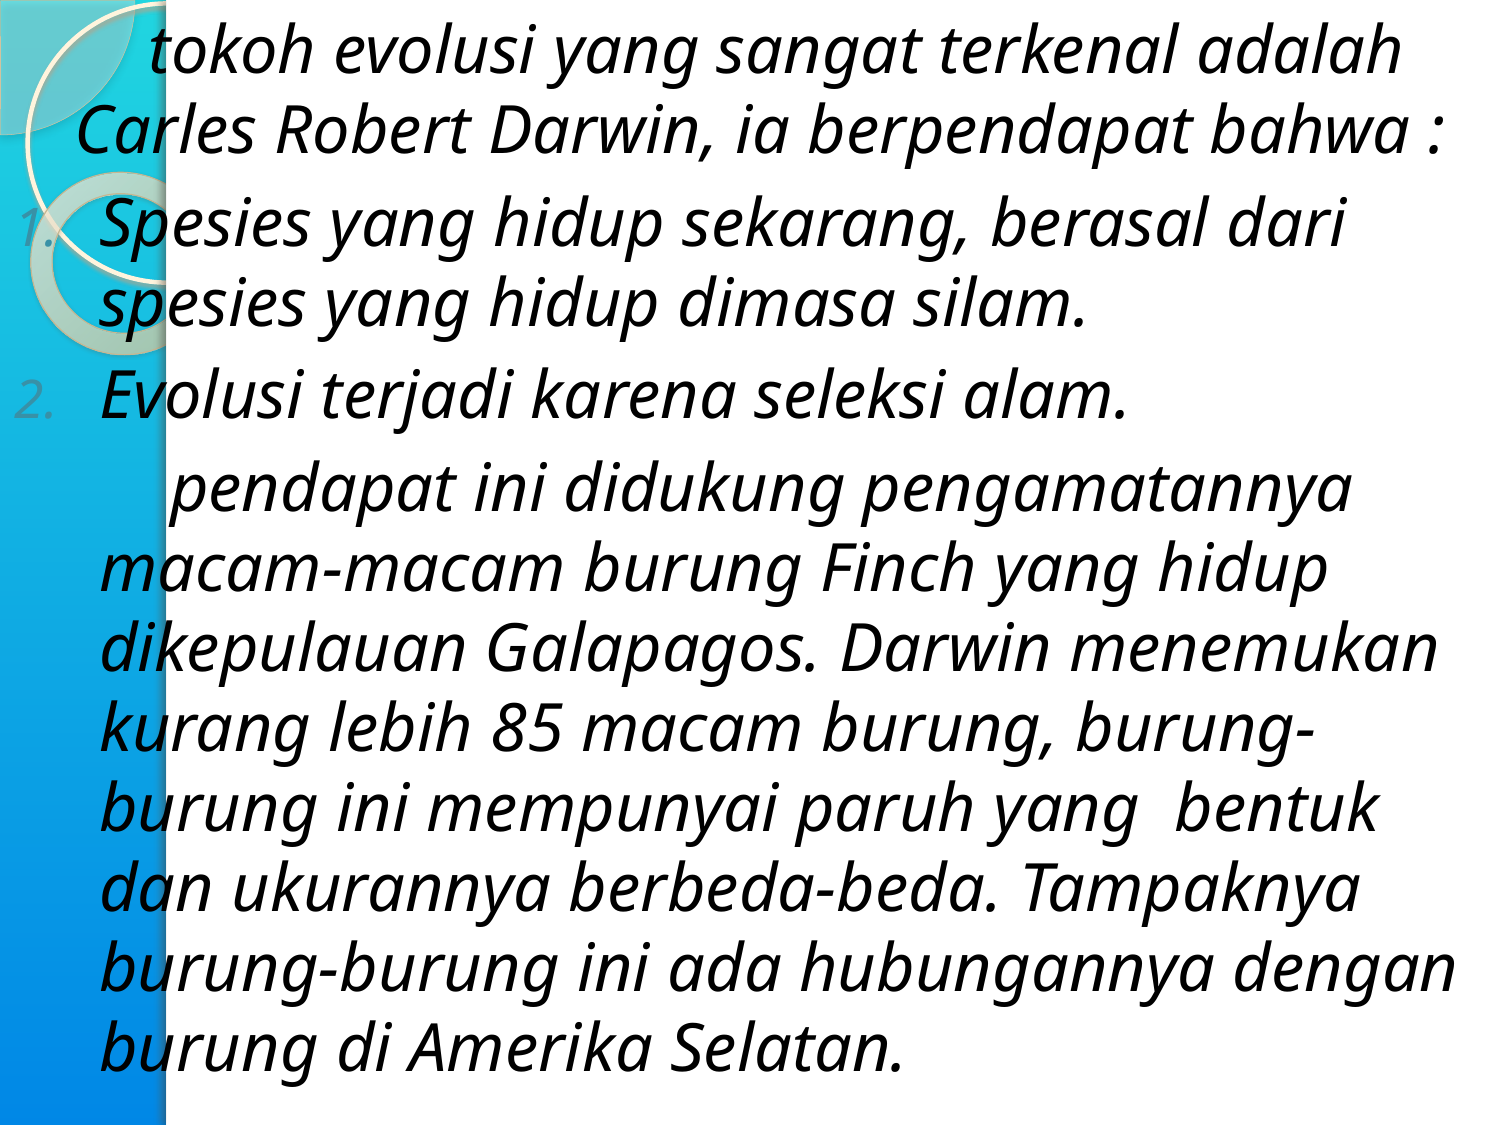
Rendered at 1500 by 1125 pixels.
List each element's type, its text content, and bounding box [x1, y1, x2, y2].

list tokoh evolusi yang sangat terkenal adalah Carles Robert Darwin, ia berpendapat bahwa : Spesies yang hidup sekarang, berasal dari spesies yang hidup dimasa silam. Evolusi terjadi karena seleksi alam. pendapat ini didukung pengamatannya macam-macam burung Finch yang hidup dikepulauan Galapagos. Darwin menemukan kurang lebih 85 macam burung, burung-burung ini mempunyai paruh yang bentuk dan ukurannya berbeda-beda. Tampaknya burung-burung ini ada hubungannya dengan burung di Amerika Selatan. [0, 0, 1500, 1125]
